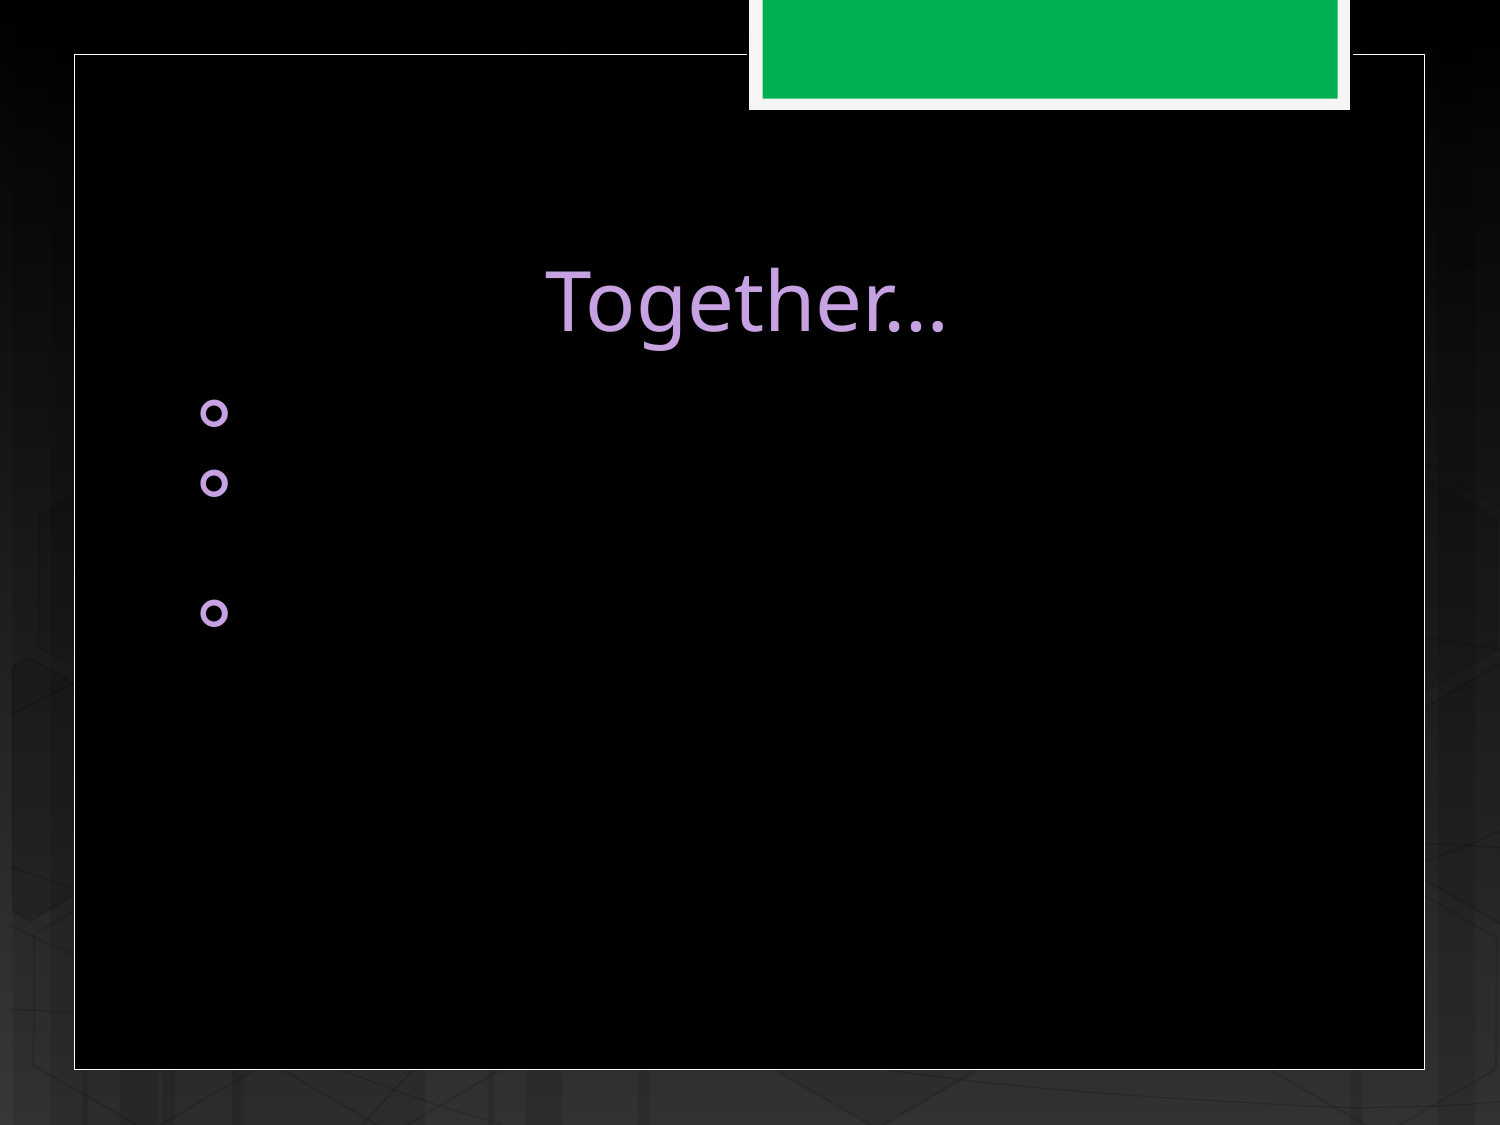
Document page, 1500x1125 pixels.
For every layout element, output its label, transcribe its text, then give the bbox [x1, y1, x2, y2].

title Together… [171, 168, 1324, 357]
list Question 2 on 138 What was you claim for “America the not-so-beautiful”? Let’s scan the article and see if we can find examples of reasons and evidence. [171, 381, 1283, 957]
